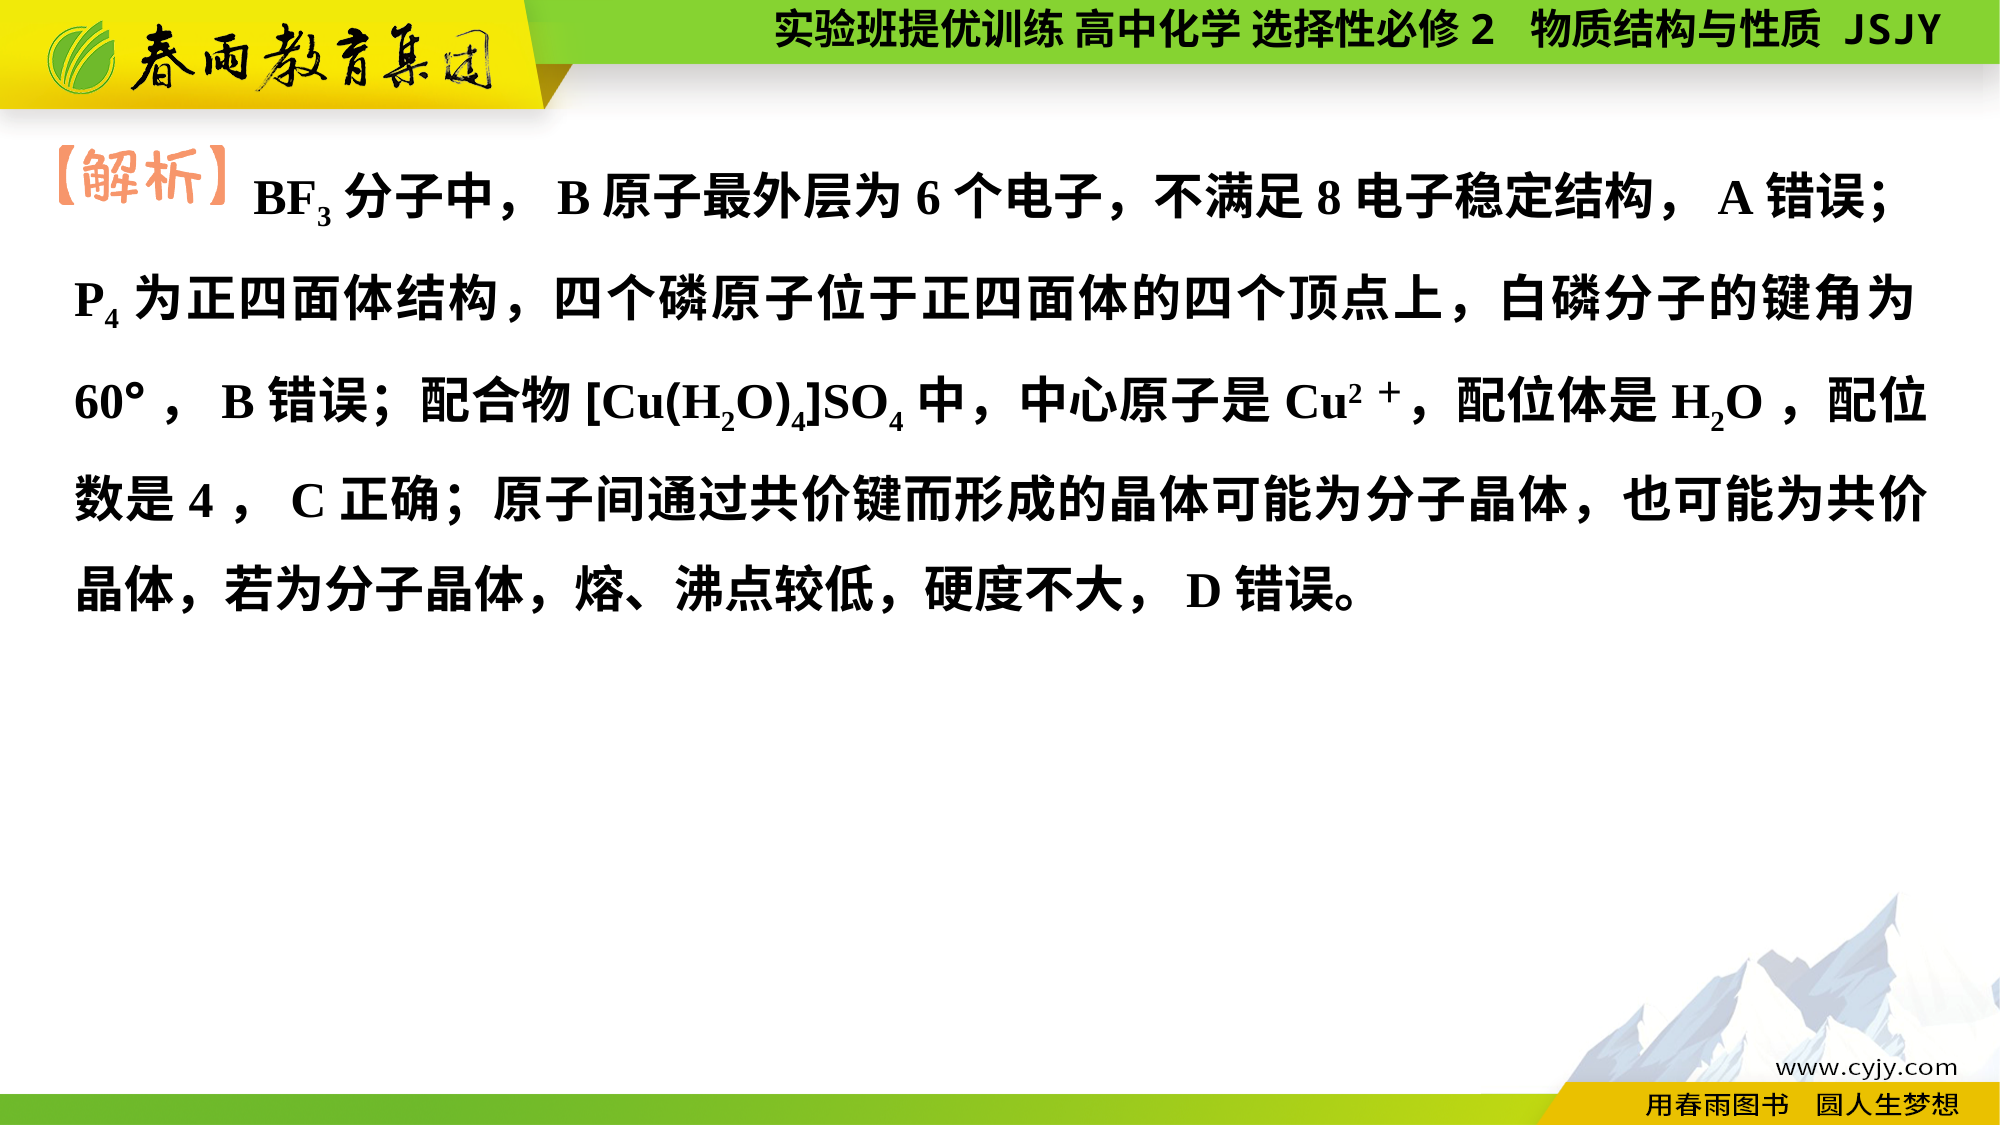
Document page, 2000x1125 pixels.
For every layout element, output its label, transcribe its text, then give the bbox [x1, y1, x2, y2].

picture [0, 0, 2000, 1125]
list BF3分子中，B原子最外层为6个电子，不满足8电子稳定结构，A错误；P4为正四面体结构，四个磷原子位于正四面体的四个顶点上，白磷分子的键角为60°，B错误；配合物[Cu(H2O)4]SO4中，中心原子是Cu2＋，配位体是H2O，配位数是4，C正确；原子间通过共价键而形成的晶体可能为分子晶体，也可能为共价晶体，若为分子晶体，熔、沸点较低，硬度不大，D错误。 [59, 122, 1944, 581]
